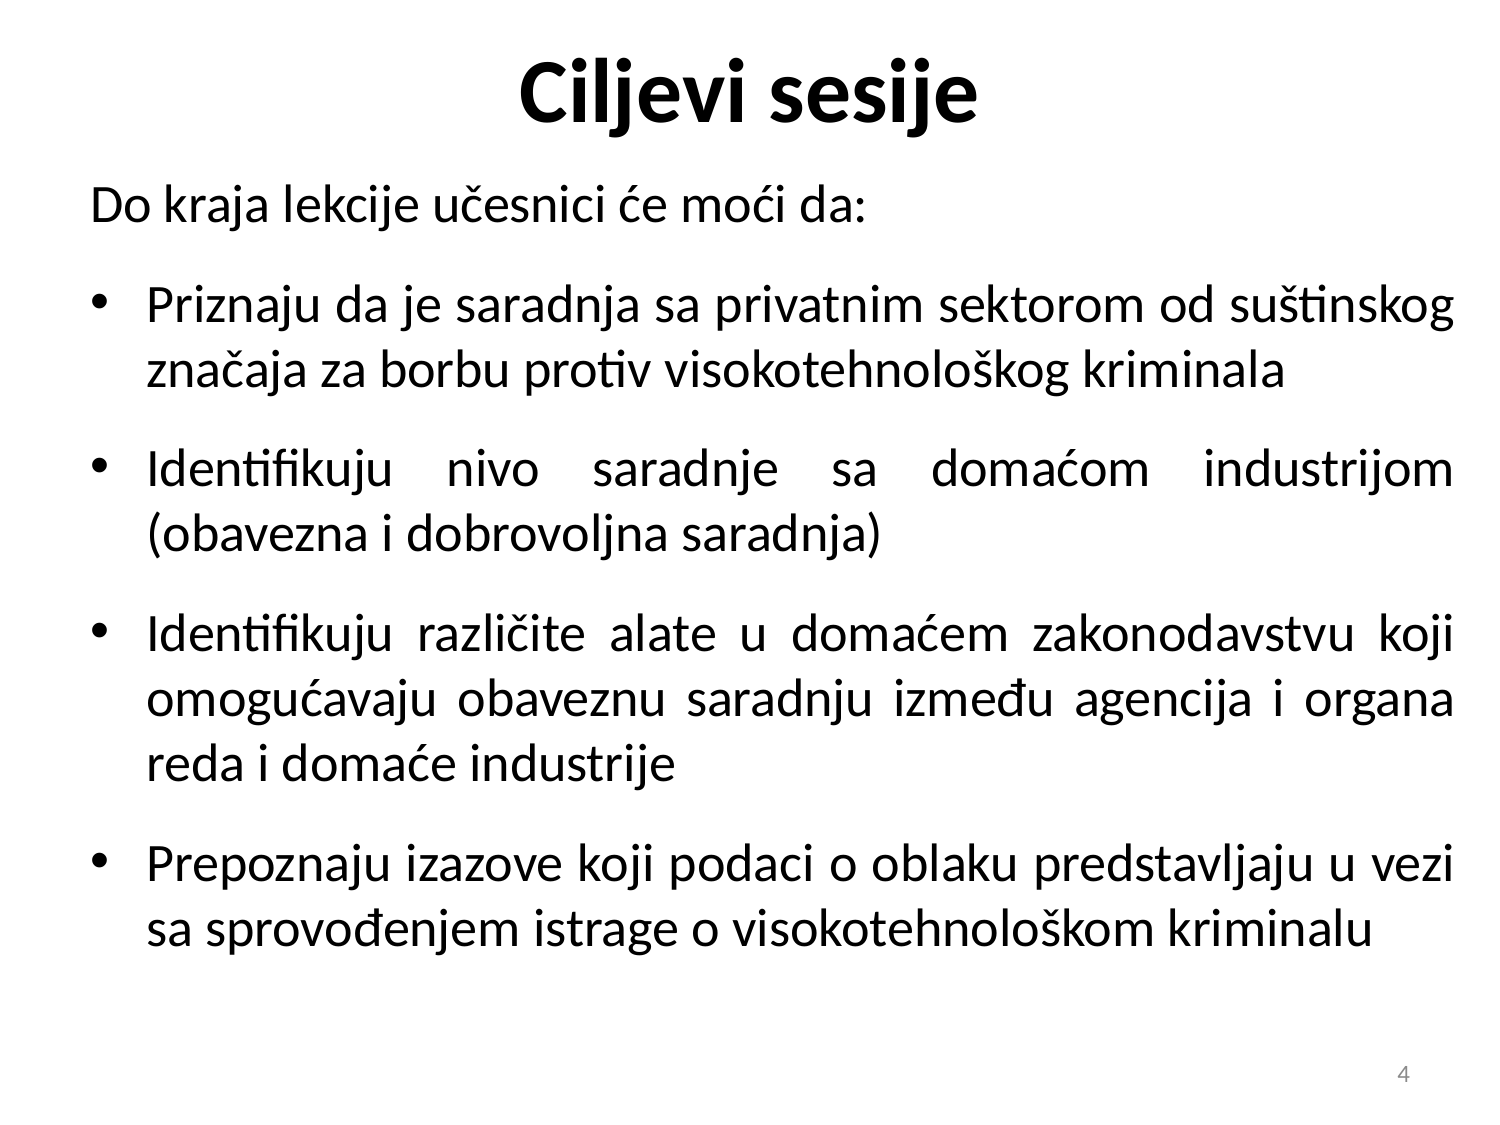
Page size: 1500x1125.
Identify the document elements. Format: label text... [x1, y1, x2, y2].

list Do kraja lekcije učesnici će moći da: Priznaju da je saradnja sa privatnim sektorom od suštinskog značaja za borbu protiv visokotehnološkog kriminala Identifikuju nivo saradnje sa domaćom industrijom (obavezna i dobrovoljna saradnja) Identifikuju različite alate u domaćem zakonodavstvu koji omogućavaju obaveznu saradnju između agencija i organa reda i domaće industrije Prepoznaju izazove koji podaci o oblaku predstavljaju u vezi sa sprovođenjem istrage o visokotehnološkom kriminalu [75, 160, 1472, 1062]
title Ciljevi sesije [75, 23, 1425, 151]
slide_number 4 [1074, 1042, 1425, 1103]
